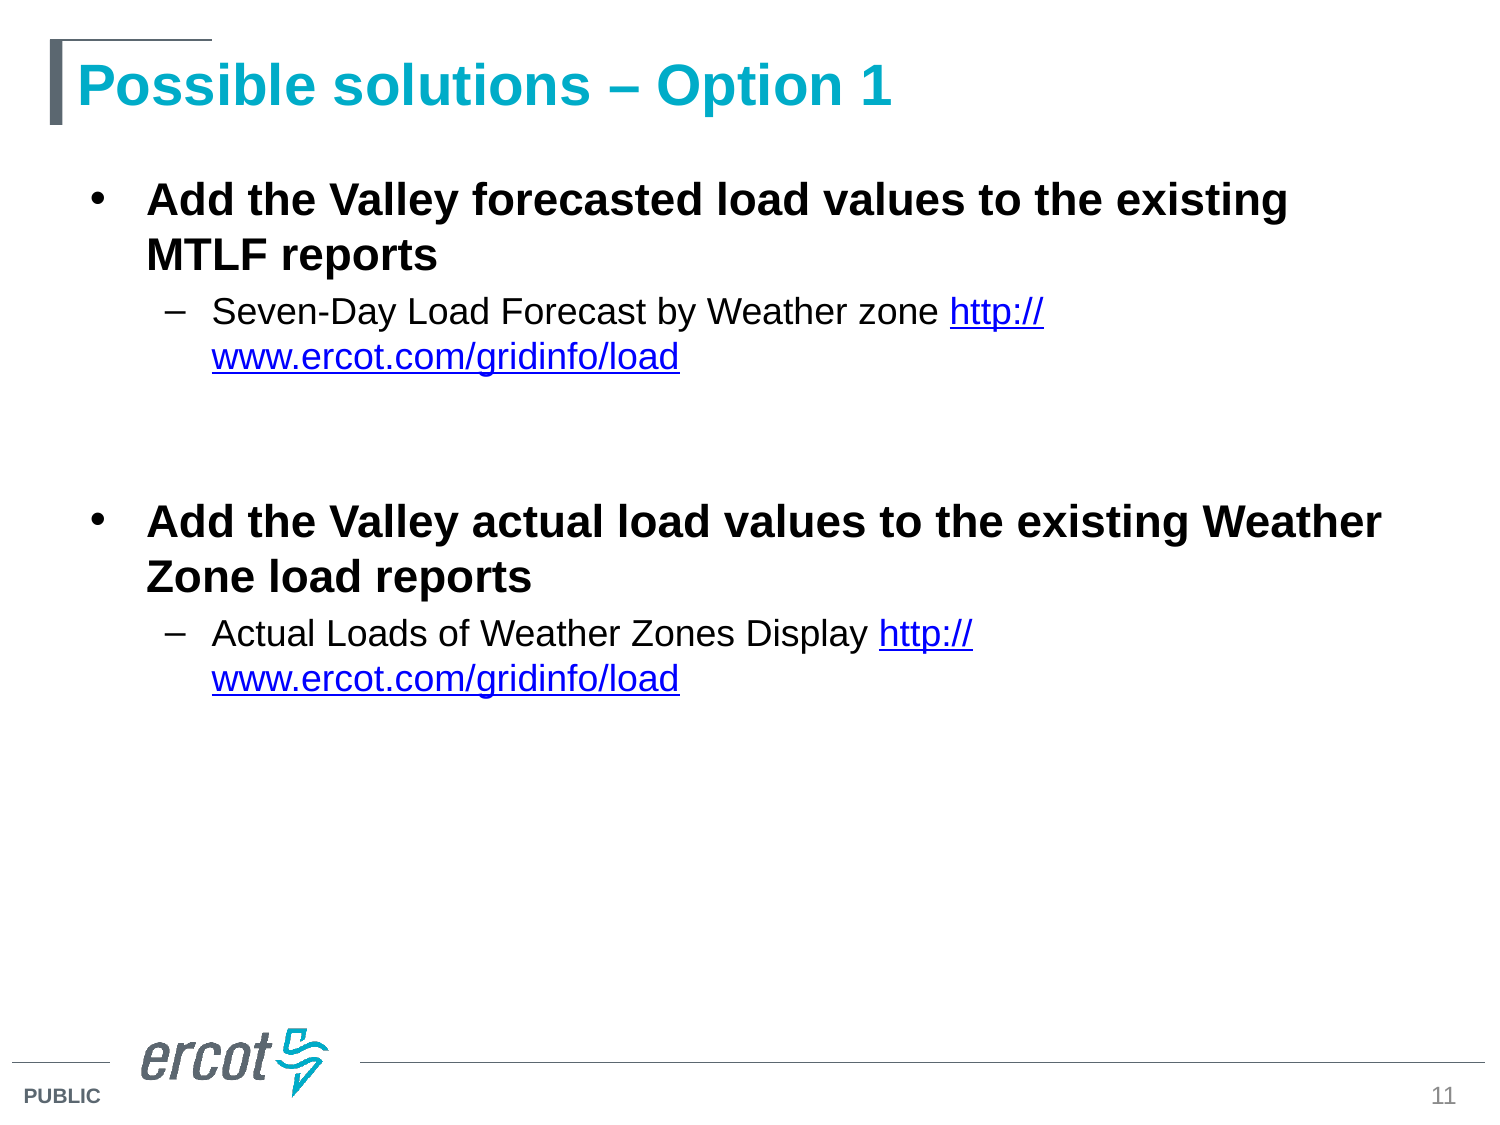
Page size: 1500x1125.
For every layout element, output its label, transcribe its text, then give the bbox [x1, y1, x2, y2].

text_box Add the Valley forecasted load values to the existing MTLF reports Seven-Day Load Forecast by Weather zone http://www.ercot.com/gridinfo/load Add the Valley actual load values to the existing Weather Zone load reports Actual Loads of Weather Zones Display http://www.ercot.com/gridinfo/load [74, 162, 1425, 947]
slide_number 11 [1400, 1076, 1488, 1113]
title Possible solutions – Option 1 [62, 39, 1450, 125]
picture [137, 1024, 332, 1100]
